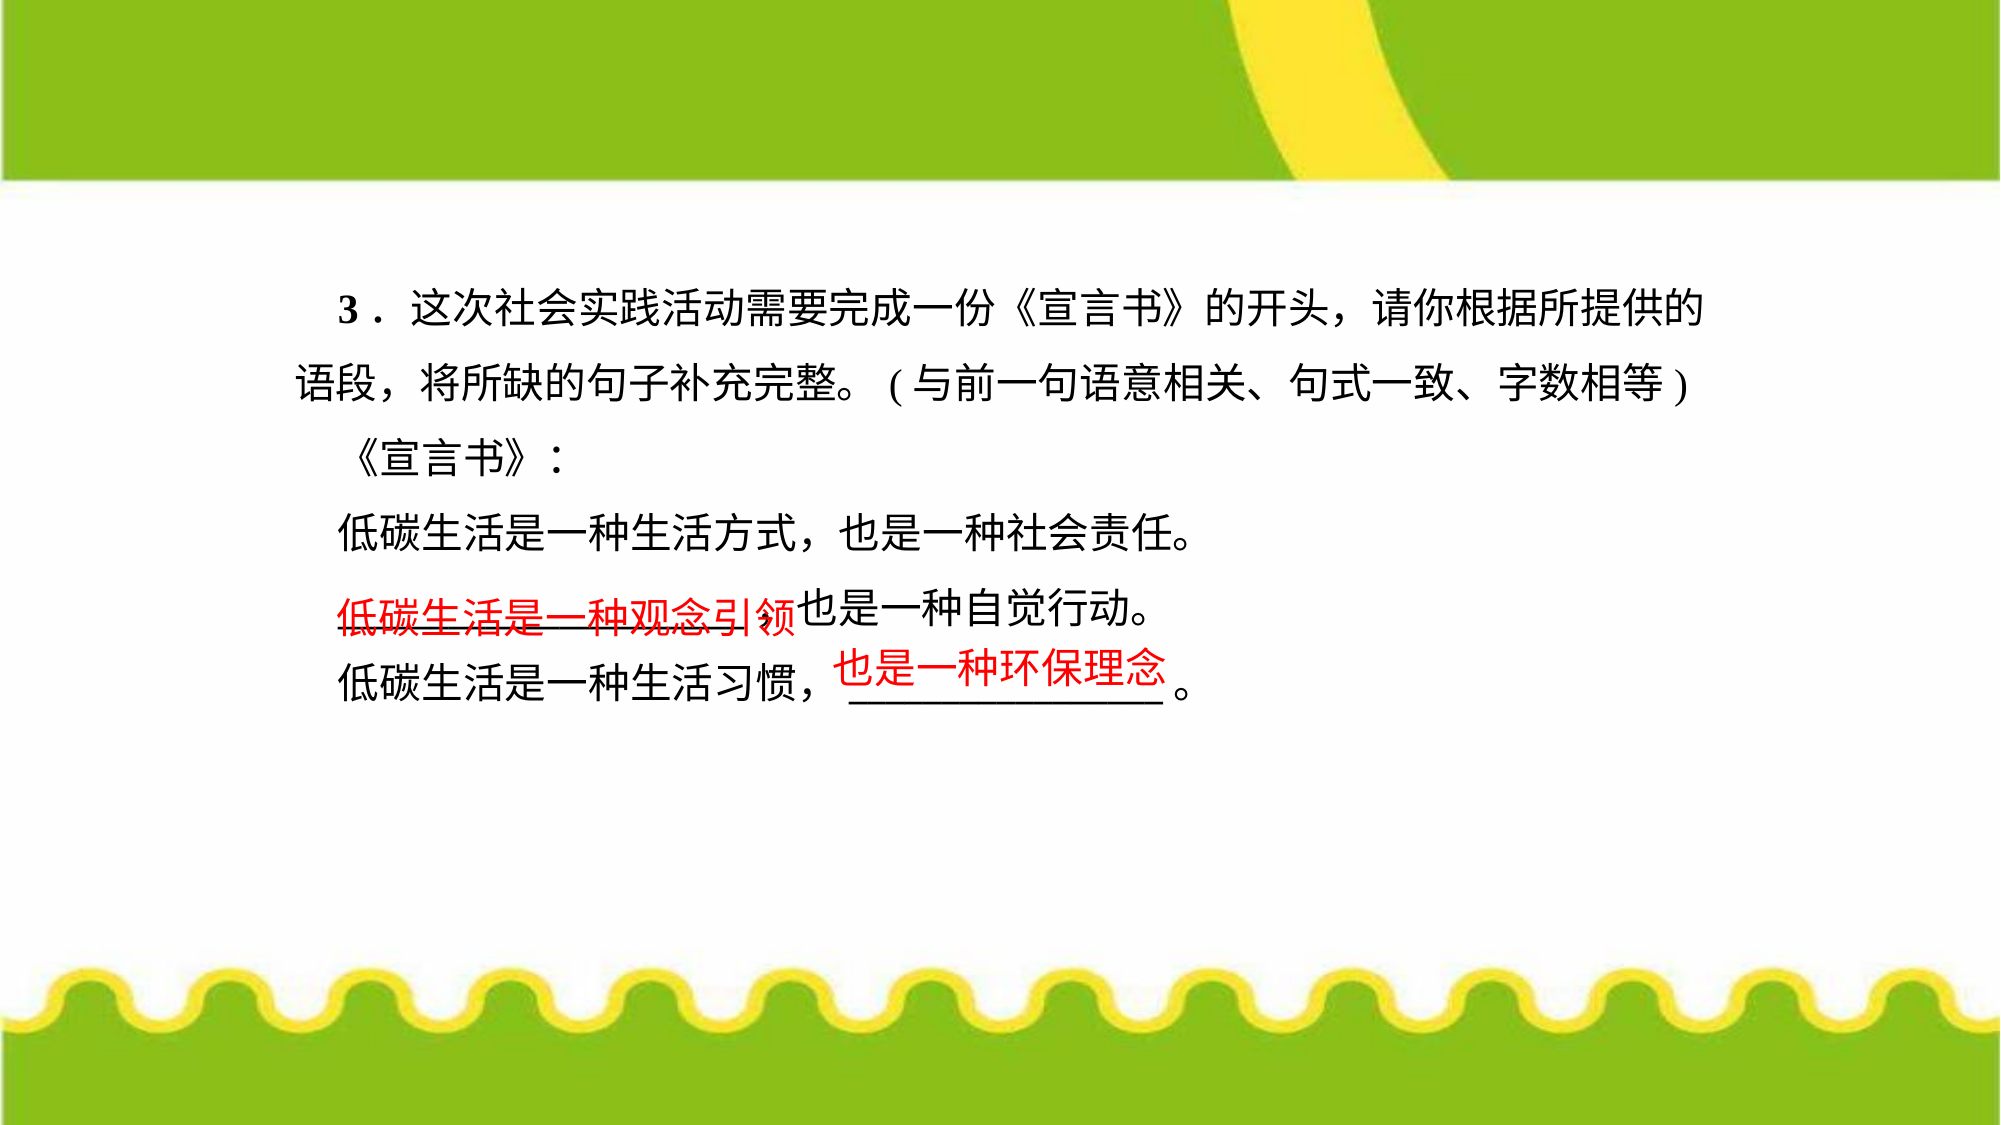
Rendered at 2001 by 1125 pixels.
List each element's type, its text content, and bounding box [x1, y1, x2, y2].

text_box 也是一种环保理念 [818, 634, 1182, 700]
picture [0, 0, 2001, 1125]
text_box 低碳生活是一种观念引领 [322, 584, 812, 649]
text_box 3．这次社会实践活动需要完成一份《宣言书》的开头，请你根据所提供的语段，将所缺的句子补充完整。(与前一句语意相关、句式一致、字数相等) 《宣言书》： 低碳生活是一种生活方式，也是一种社会责任。 ______________________，也是一种自觉行动。 低碳生活是一种生活习惯，_________________。 [279, 249, 1721, 715]
